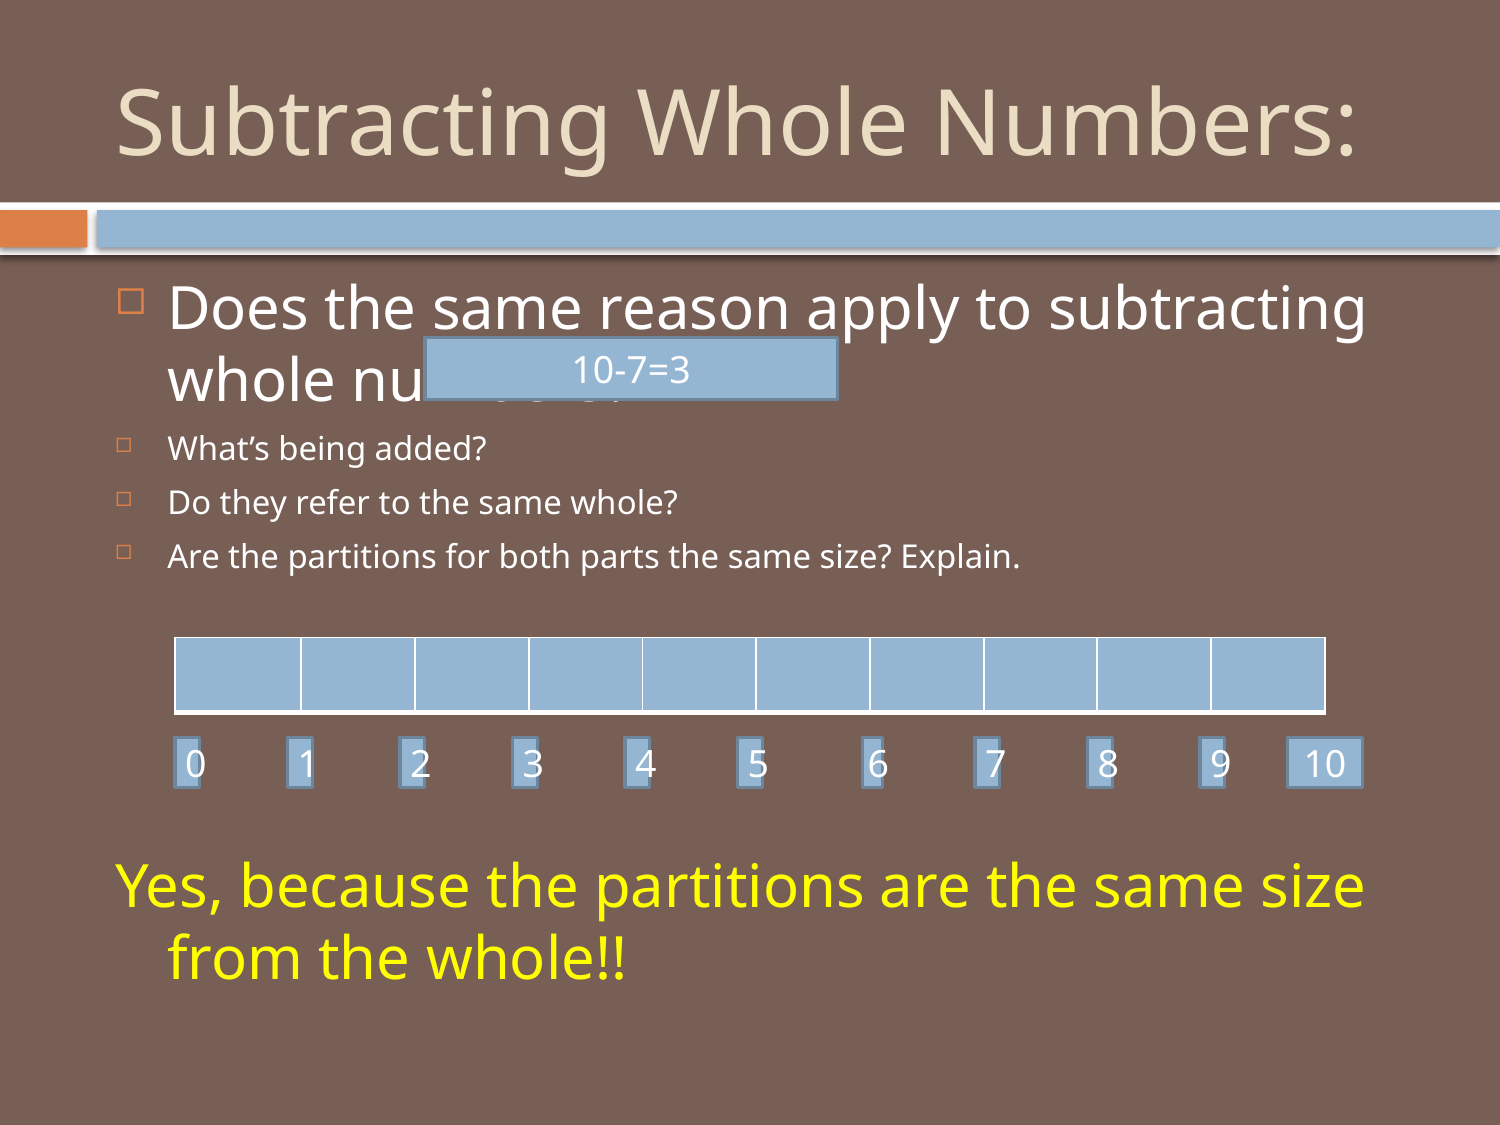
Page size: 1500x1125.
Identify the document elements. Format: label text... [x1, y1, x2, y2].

table_header [416, 638, 528, 710]
table_header [871, 638, 983, 710]
text_box 10-7=3 [423, 336, 839, 401]
text_box 2 [398, 736, 426, 789]
text_box 4 [623, 736, 651, 789]
table_header [1098, 638, 1210, 710]
text_box 5 [736, 736, 764, 789]
text_box 8 [1086, 736, 1114, 789]
text_box 9 [1198, 736, 1226, 789]
table_header [1212, 638, 1324, 710]
text_box 3 [511, 736, 539, 789]
text_box 1 [286, 736, 314, 789]
text_box 7 [973, 736, 1001, 789]
text_box 0 [173, 736, 201, 789]
table_header [643, 638, 755, 710]
table_header [757, 638, 869, 710]
title Subtracting Whole Numbers: [100, 37, 1475, 200]
table_header [985, 638, 1096, 710]
table_header [302, 638, 414, 710]
text_box 6 [861, 736, 884, 789]
table_header [176, 638, 300, 710]
text_box 10 [1286, 736, 1364, 789]
list Does the same reason apply to subtracting whole numbers? What’s being added? Do they refer to the same whole? Are the partitions for both parts the same size? Explain. Yes, because the partitions are the same size from the whole!! [100, 262, 1438, 1000]
table_header [530, 638, 642, 710]
